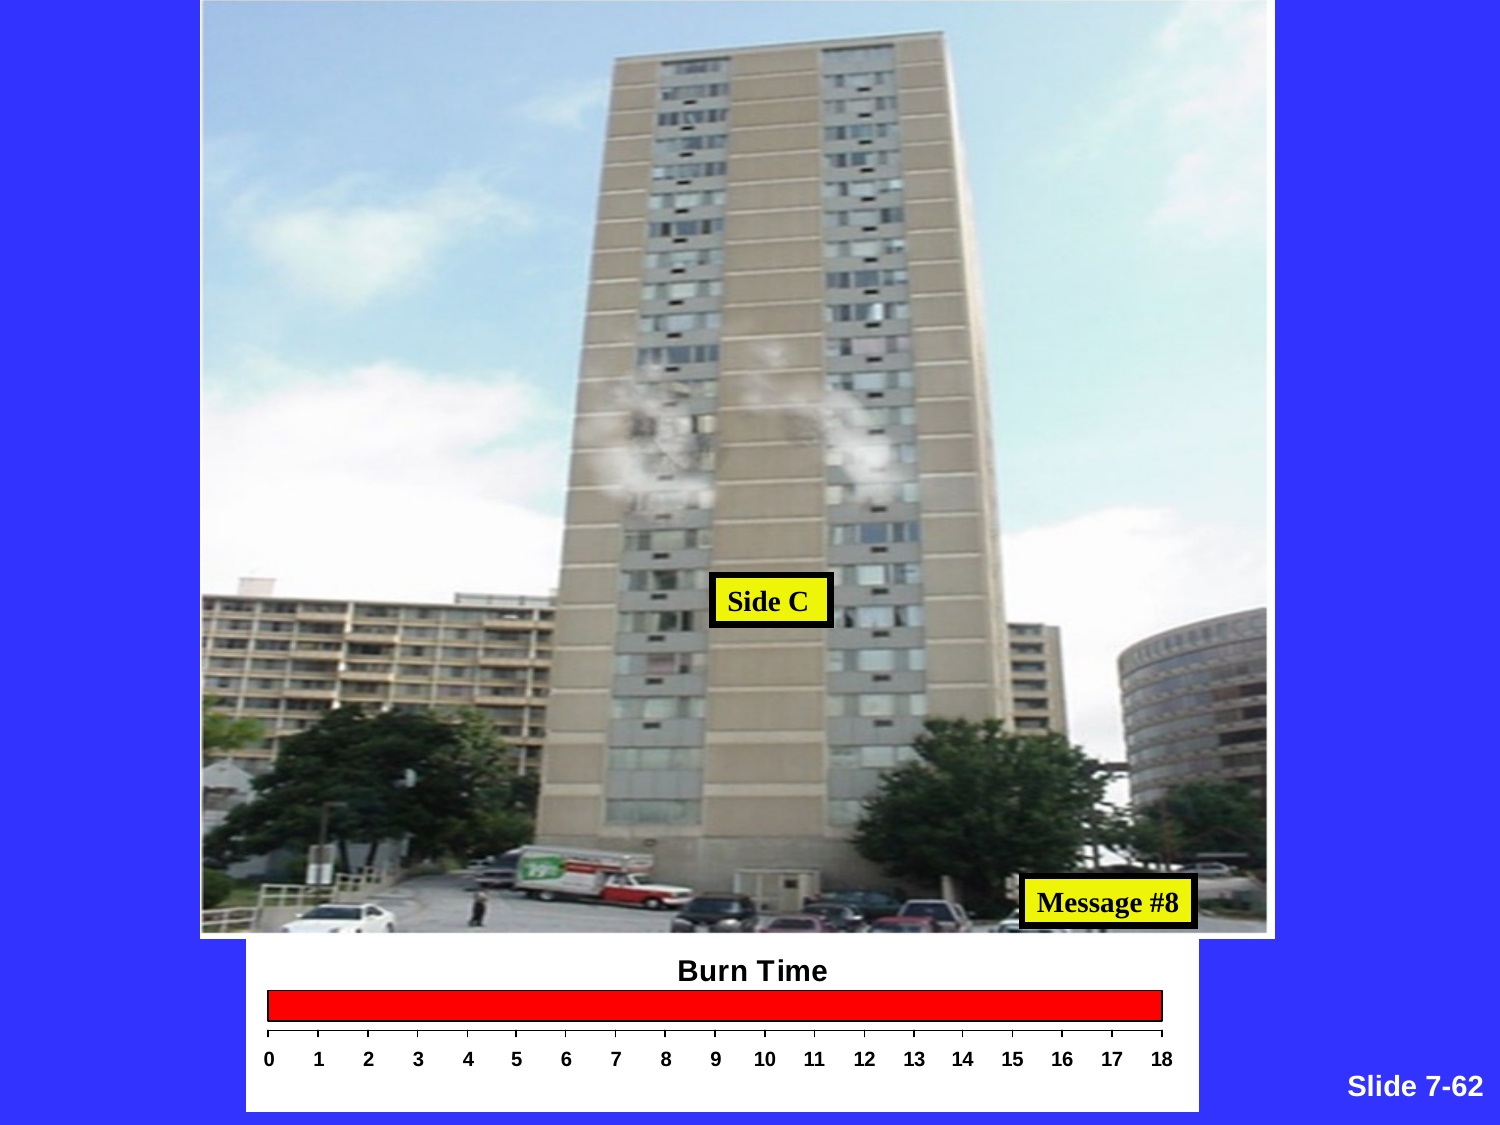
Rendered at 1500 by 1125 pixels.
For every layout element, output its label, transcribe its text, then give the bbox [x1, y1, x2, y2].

picture [199, 0, 1276, 940]
slide_number Slide 7-204 [1148, 1059, 1500, 1125]
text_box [246, 938, 1200, 1113]
